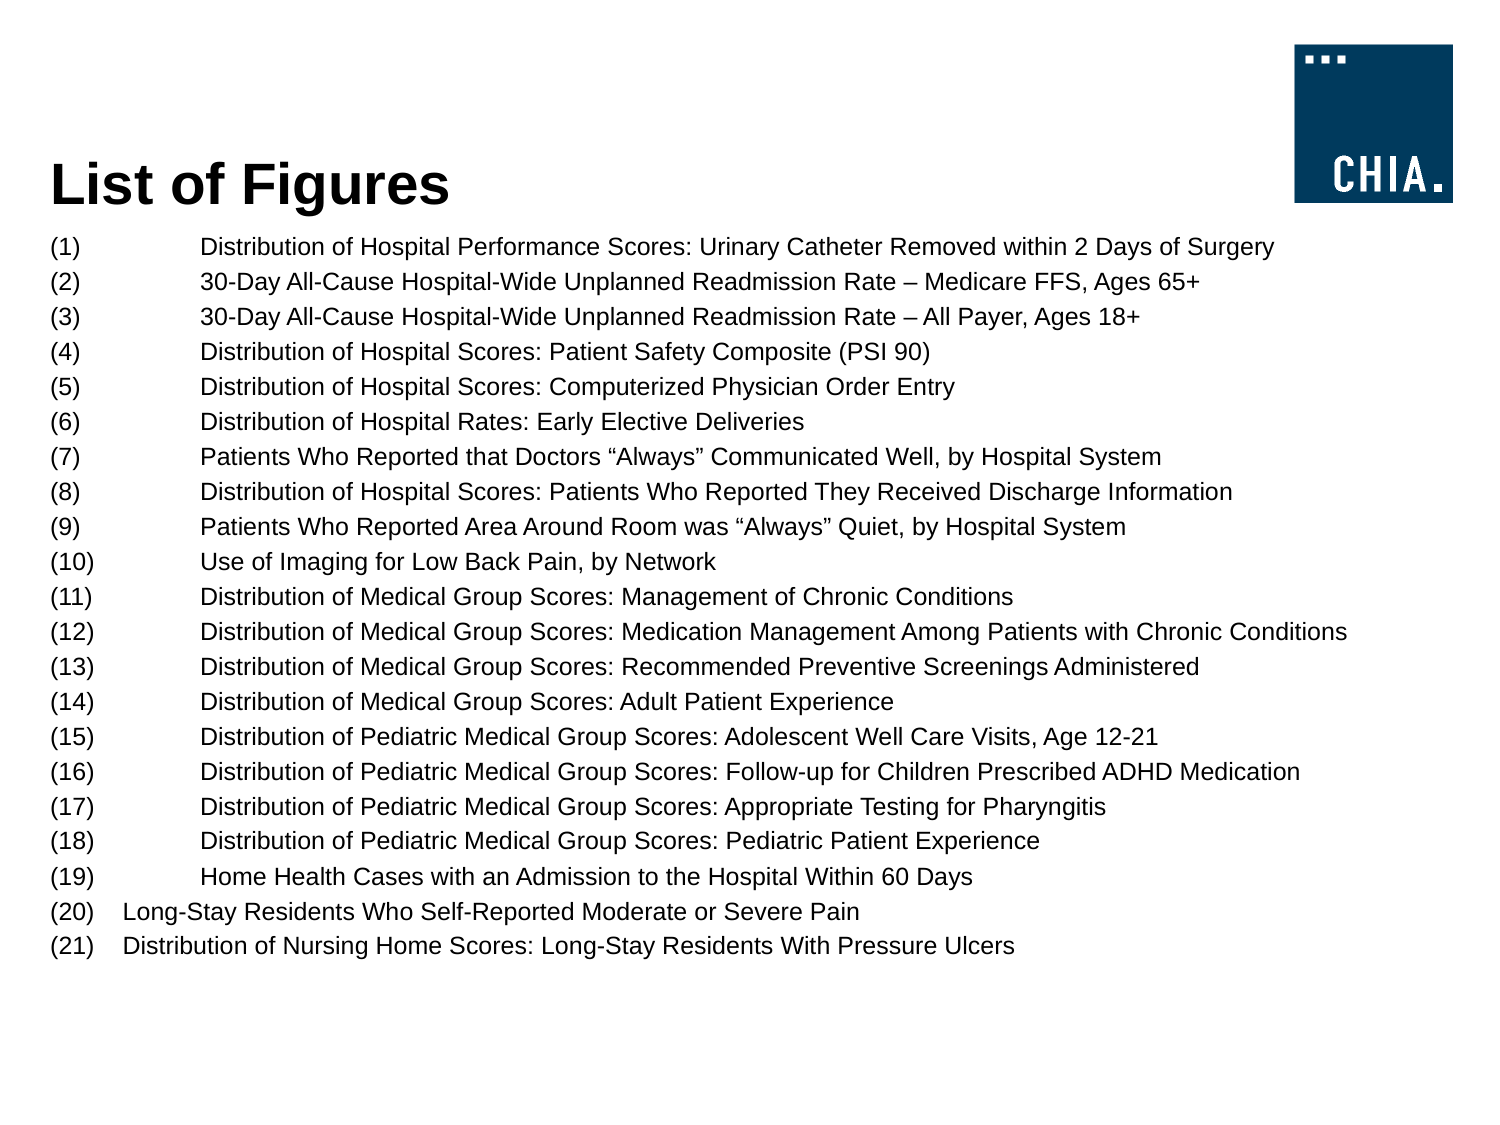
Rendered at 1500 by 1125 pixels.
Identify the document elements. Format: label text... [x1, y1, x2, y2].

list (1) Distribution of Hospital Performance Scores: Urinary Catheter Removed within 2 Days of Surgery (2) 30-Day All-Cause Hospital-Wide Unplanned Readmission Rate – Medicare FFS, Ages 65+ (3) 30-Day All-Cause Hospital-Wide Unplanned Readmission Rate – All Payer, Ages 18+ (4) Distribution of Hospital Scores: Patient Safety Composite (PSI 90) (5) Distribution of Hospital Scores: Computerized Physician Order Entry (6) Distribution of Hospital Rates: Early Elective Deliveries (7) Patients Who Reported that Doctors “Always” Communicated Well, by Hospital System (8) Distribution of Hospital Scores: Patients Who Reported They Received Discharge Information (9) Patients Who Reported Area Around Room was “Always” Quiet, by Hospital System (10) Use of Imaging for Low Back Pain, by Network (11) Distribution of Medical Group Scores: Management of Chronic Conditions (12) Distribution of Medical Group Scores: Medication Management Among Patients with Chronic Conditions (13) Distribution of Medical Group Scores: Recommended Preventive Screenings Administered (14) Distribution of Medical Group Scores: Adult Patient Experience (15) Distribution of Pediatric Medical Group Scores: Adolescent Well Care Visits, Age 12-21 (16) Distribution of Pediatric Medical Group Scores: Follow-up for Children Prescribed ADHD Medication (17) Distribution of Pediatric Medical Group Scores: Appropriate Testing for Pharyngitis (18) Distribution of Pediatric Medical Group Scores: Pediatric Patient Experience (19) Home Health Cases with an Admission to the Hospital Within 60 Days Long-Stay Residents Who Self-Reported Moderate or Severe Pain Distribution of Nursing Home Scores: Long-Stay Residents With Pressure Ulcers [35, 223, 1486, 1014]
picture [1260, 17, 1486, 134]
title List of Figures [35, 134, 1486, 223]
